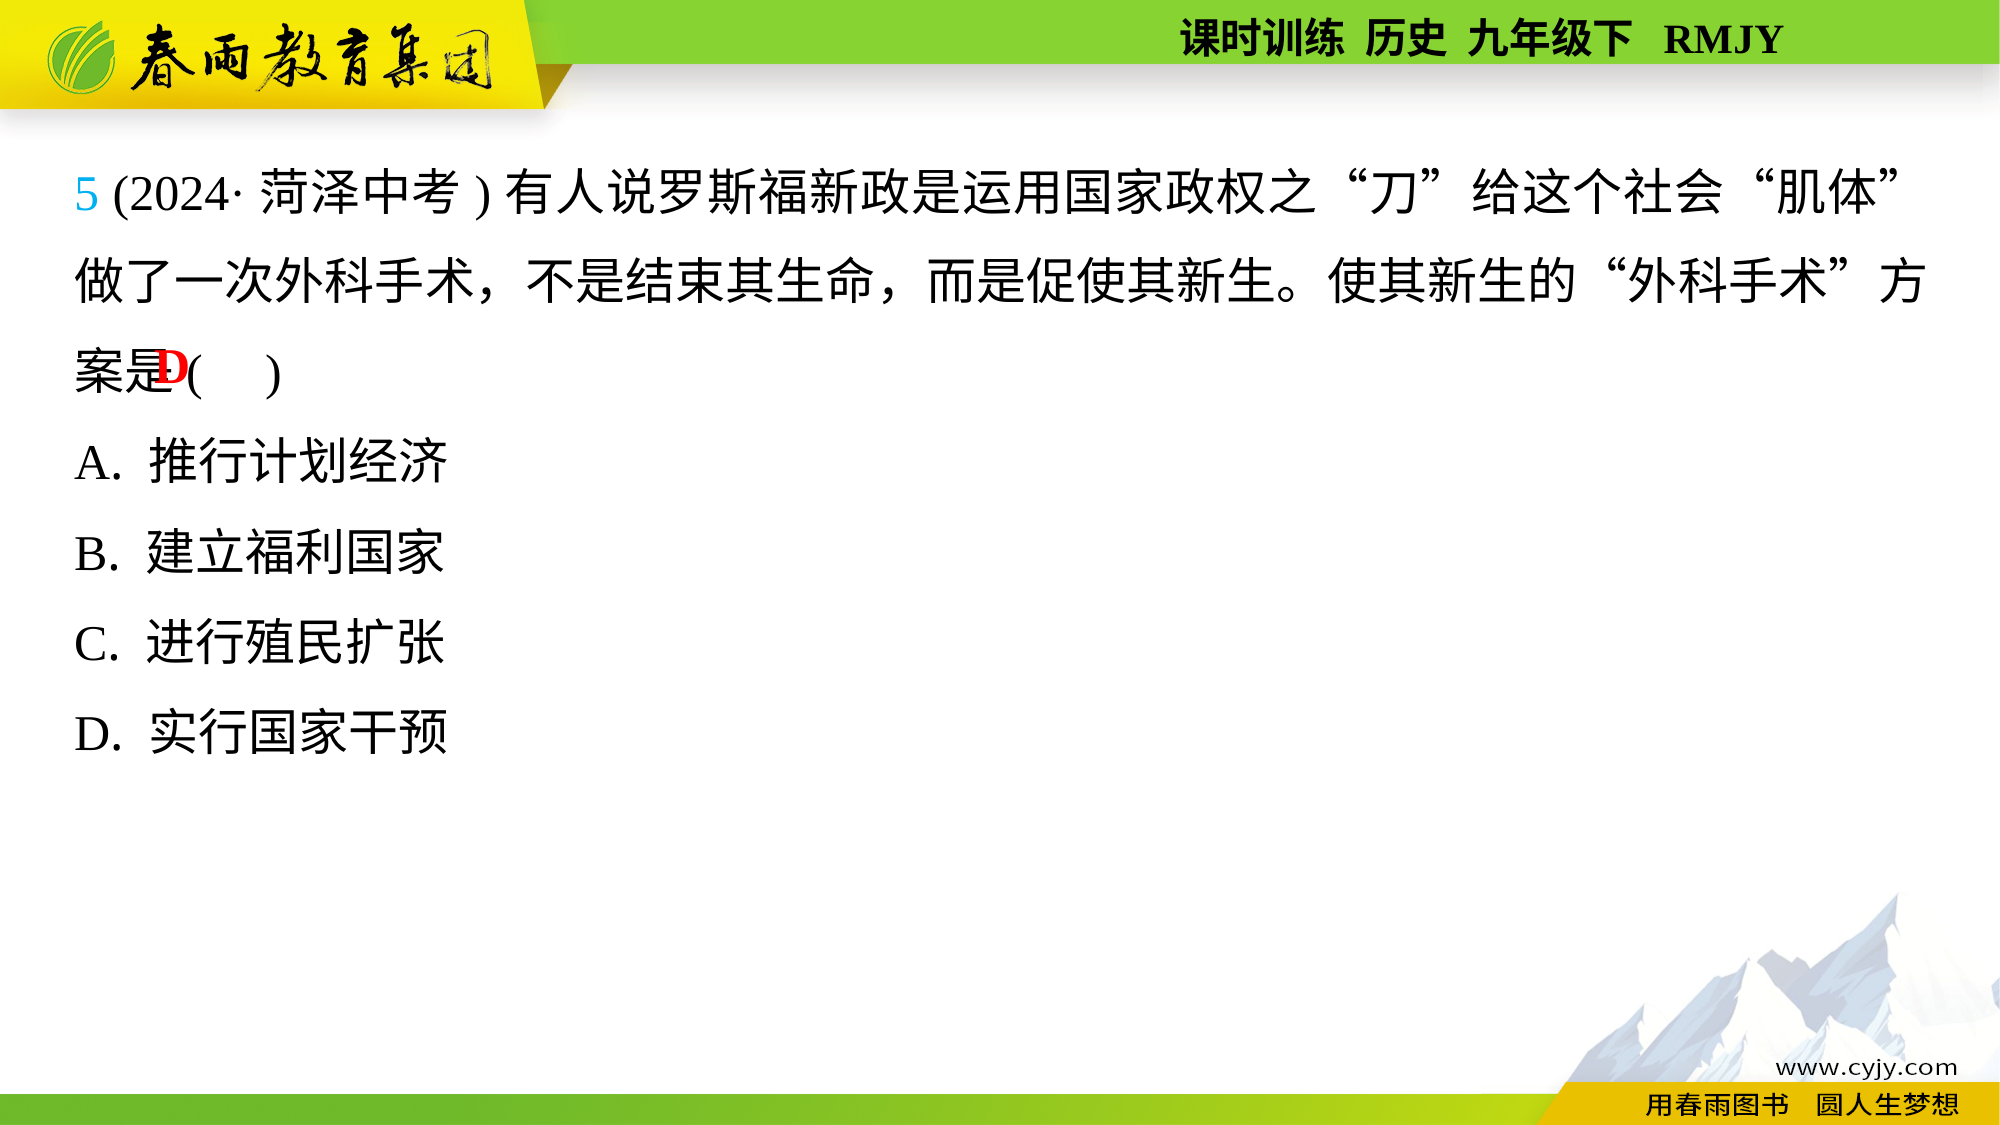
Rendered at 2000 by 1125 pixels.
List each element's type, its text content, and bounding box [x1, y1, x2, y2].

text_box D [139, 326, 206, 401]
picture [0, 0, 2000, 1125]
list 5 (2024·菏泽中考)有人说罗斯福新政是运用国家政权之“刀”给这个社会“肌体”做了一次外科手术，不是结束其生命，而是促使其新生。使其新生的“外科手术”方案是( ) A. 推行计划经济 B. 建立福利国家 C. 进行殖民扩张 D. 实行国家干预 [59, 122, 1944, 774]
